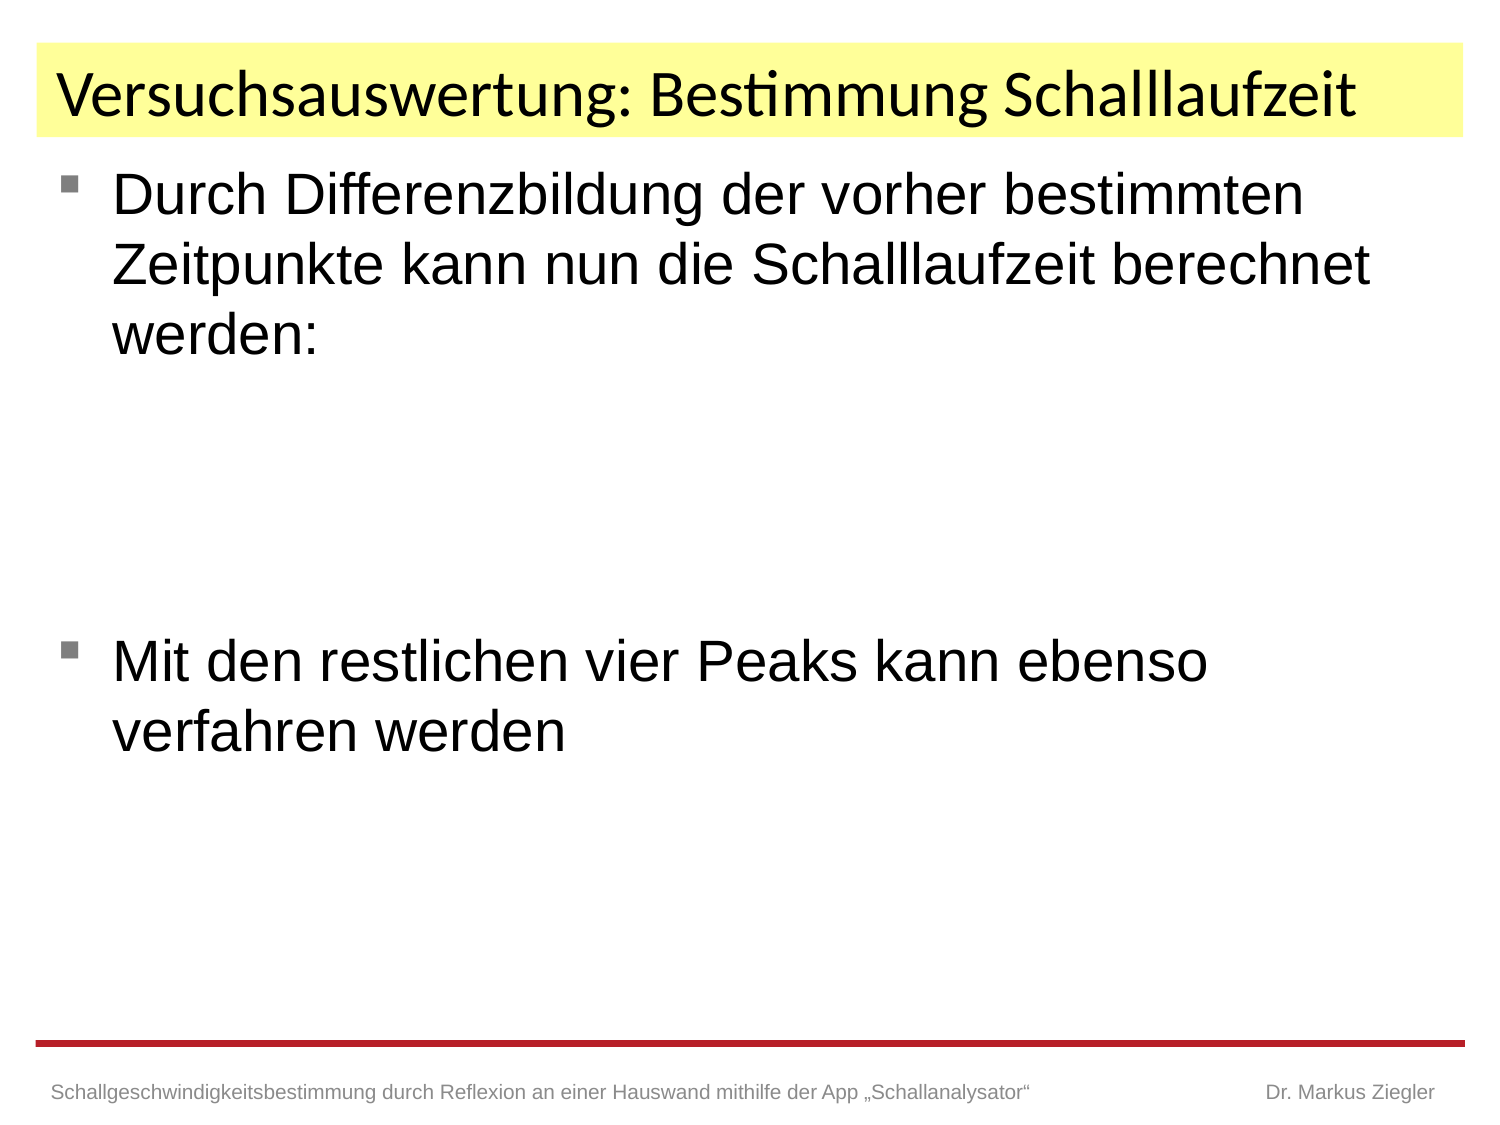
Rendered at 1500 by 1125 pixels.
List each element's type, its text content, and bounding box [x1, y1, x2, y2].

footer Schallgeschwindigkeitsbestimmung durch Reflexion an einer Hauswand mithilfe der App „Schallanalysator“ Dr. Markus Ziegler [35, 1061, 1459, 1122]
title Versuchsauswertung: Bestimmung Schalllaufzeit [41, 42, 1459, 149]
